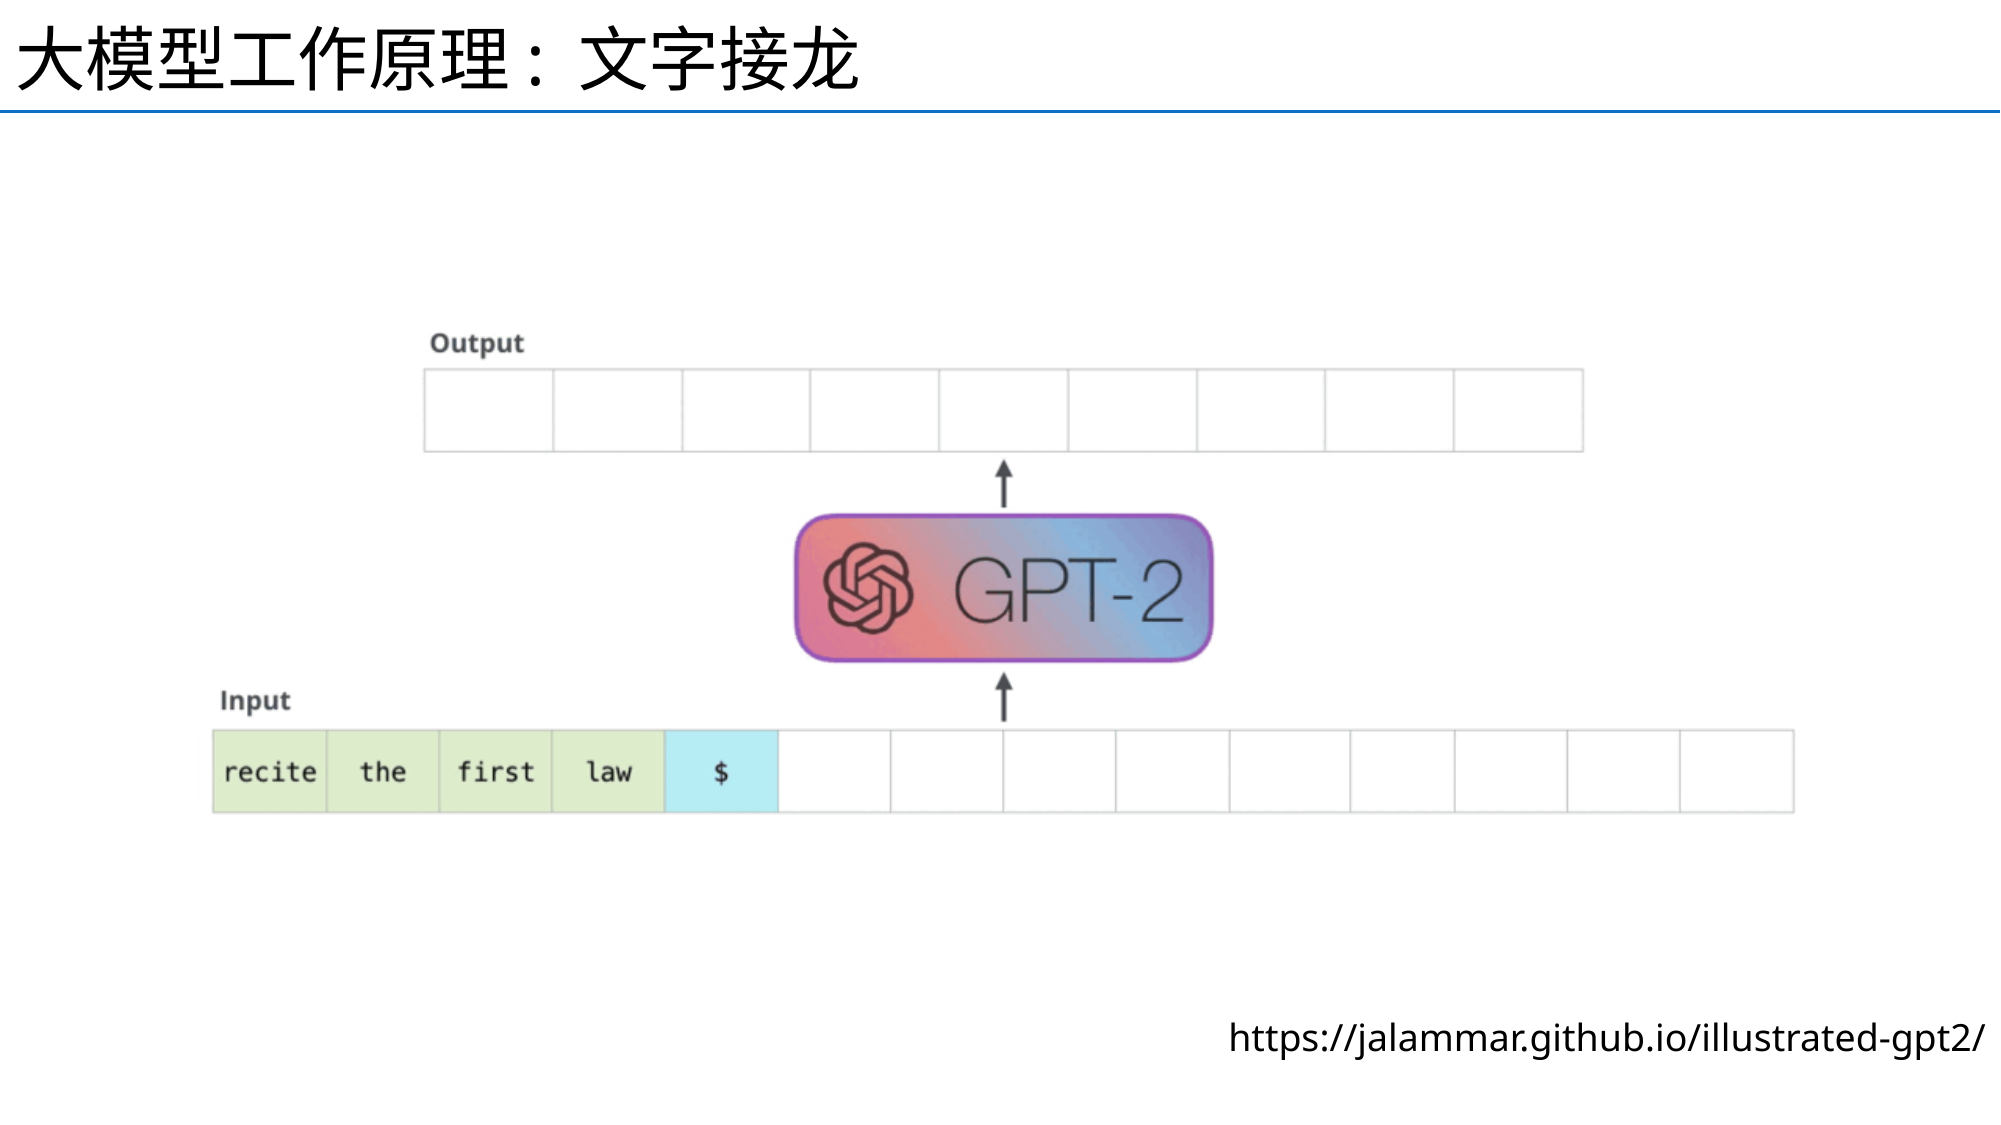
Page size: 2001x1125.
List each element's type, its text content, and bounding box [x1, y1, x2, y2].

picture [160, 268, 1840, 857]
title 大模型工作原理: 文字接龙 [0, 3, 1725, 110]
text_box https://jalammar.github.io/illustrated-gpt2/ [1213, 1006, 2000, 1067]
